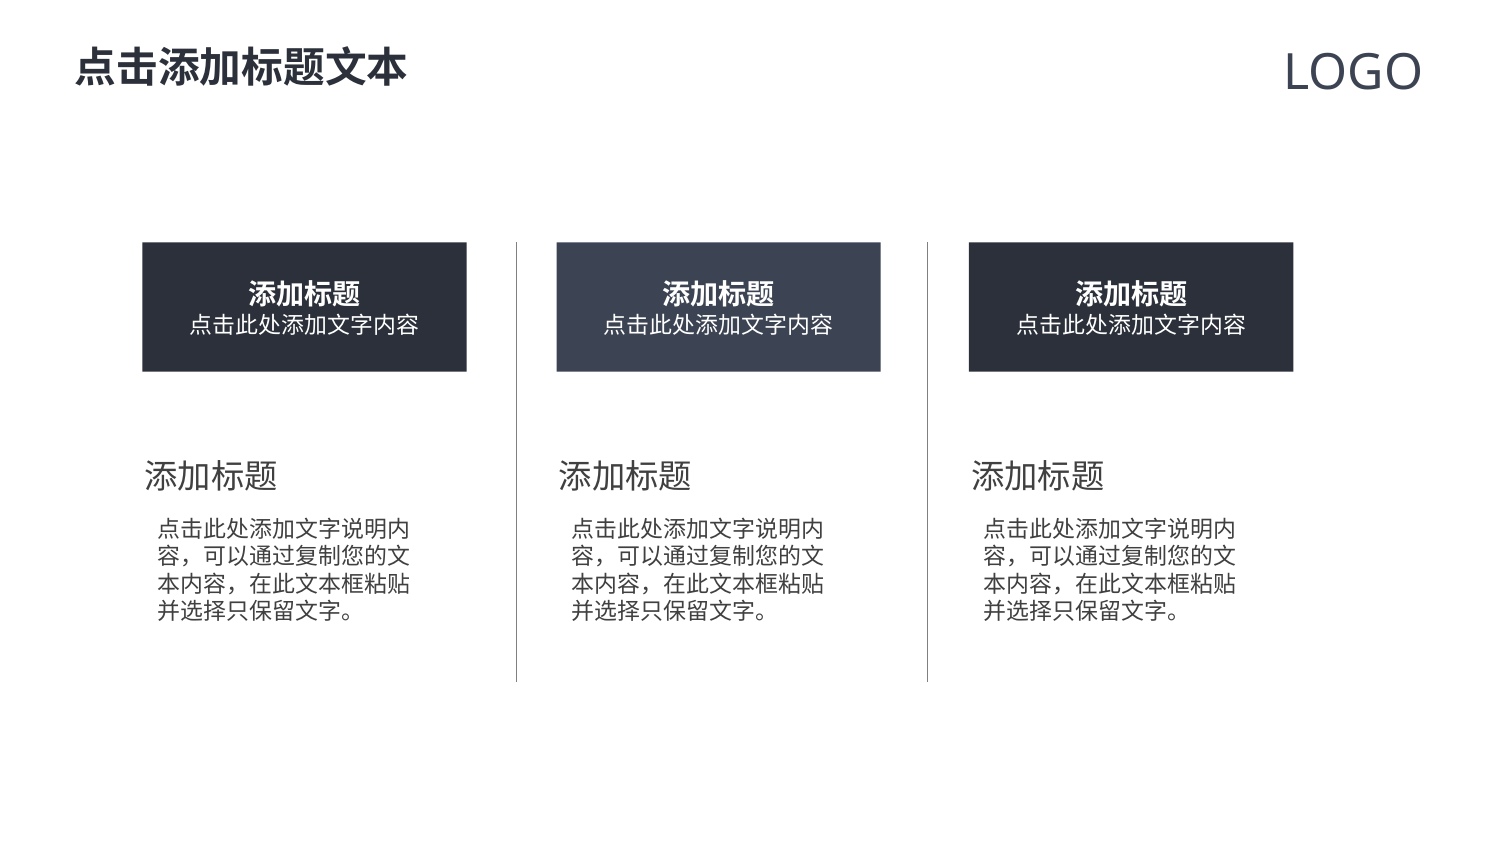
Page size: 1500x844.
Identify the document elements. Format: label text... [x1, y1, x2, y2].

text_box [556, 448, 858, 633]
text_box 添加标题 点击此处添加文字内容 [967, 241, 1295, 373]
text_box 添加标题 点击此处添加文字内容 [555, 241, 882, 373]
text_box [968, 448, 1270, 633]
text_box 点击添加标题文本 [59, 33, 424, 99]
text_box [142, 448, 444, 633]
text_box LOGO [1268, 31, 1439, 107]
text_box 添加标题 点击此处添加文字内容 [141, 241, 468, 373]
